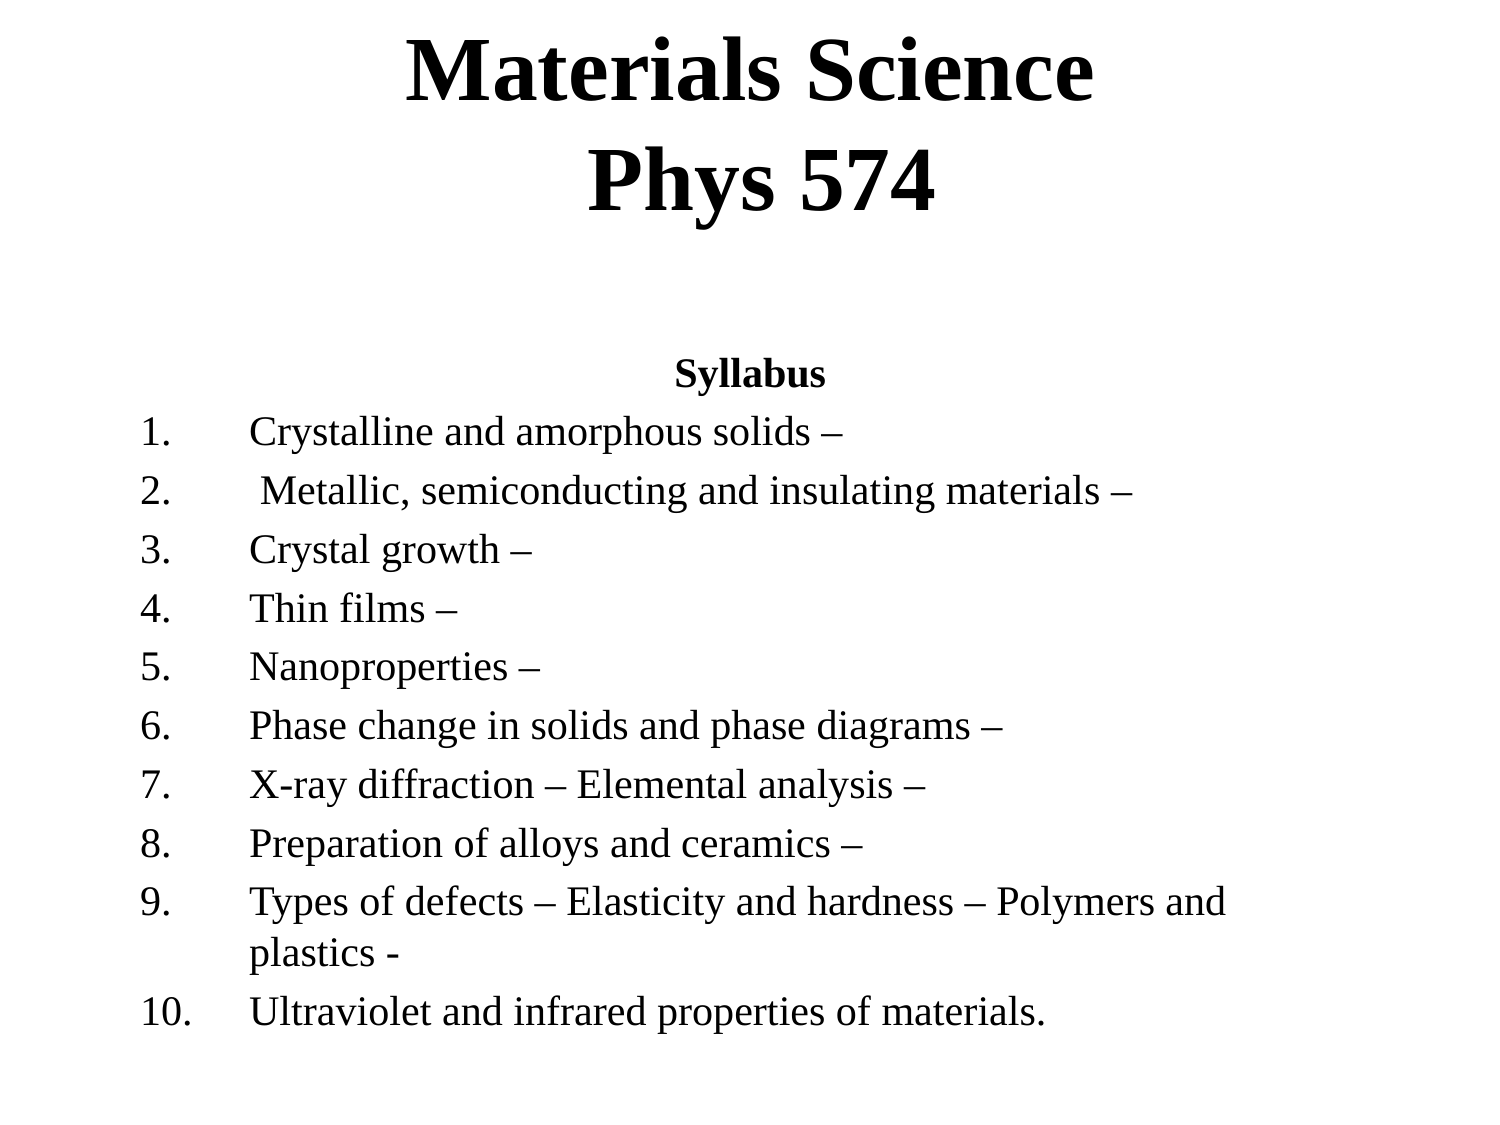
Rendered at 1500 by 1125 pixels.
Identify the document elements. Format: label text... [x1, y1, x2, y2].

title Materials Science Phys 574 [125, 0, 1400, 238]
subtitle Syllabus Crystalline and amorphous solids – Metallic, semiconducting and insulating materials – Crystal growth – Thin films – Nanoproperties – Phase change in solids and phase diagrams – X-ray diffraction – Elemental analysis – Preparation of alloys and ceramics – Types of defects – Elasticity and hardness – Polymers and plastics - Ultraviolet and infrared properties of materials. [125, 337, 1375, 1050]
